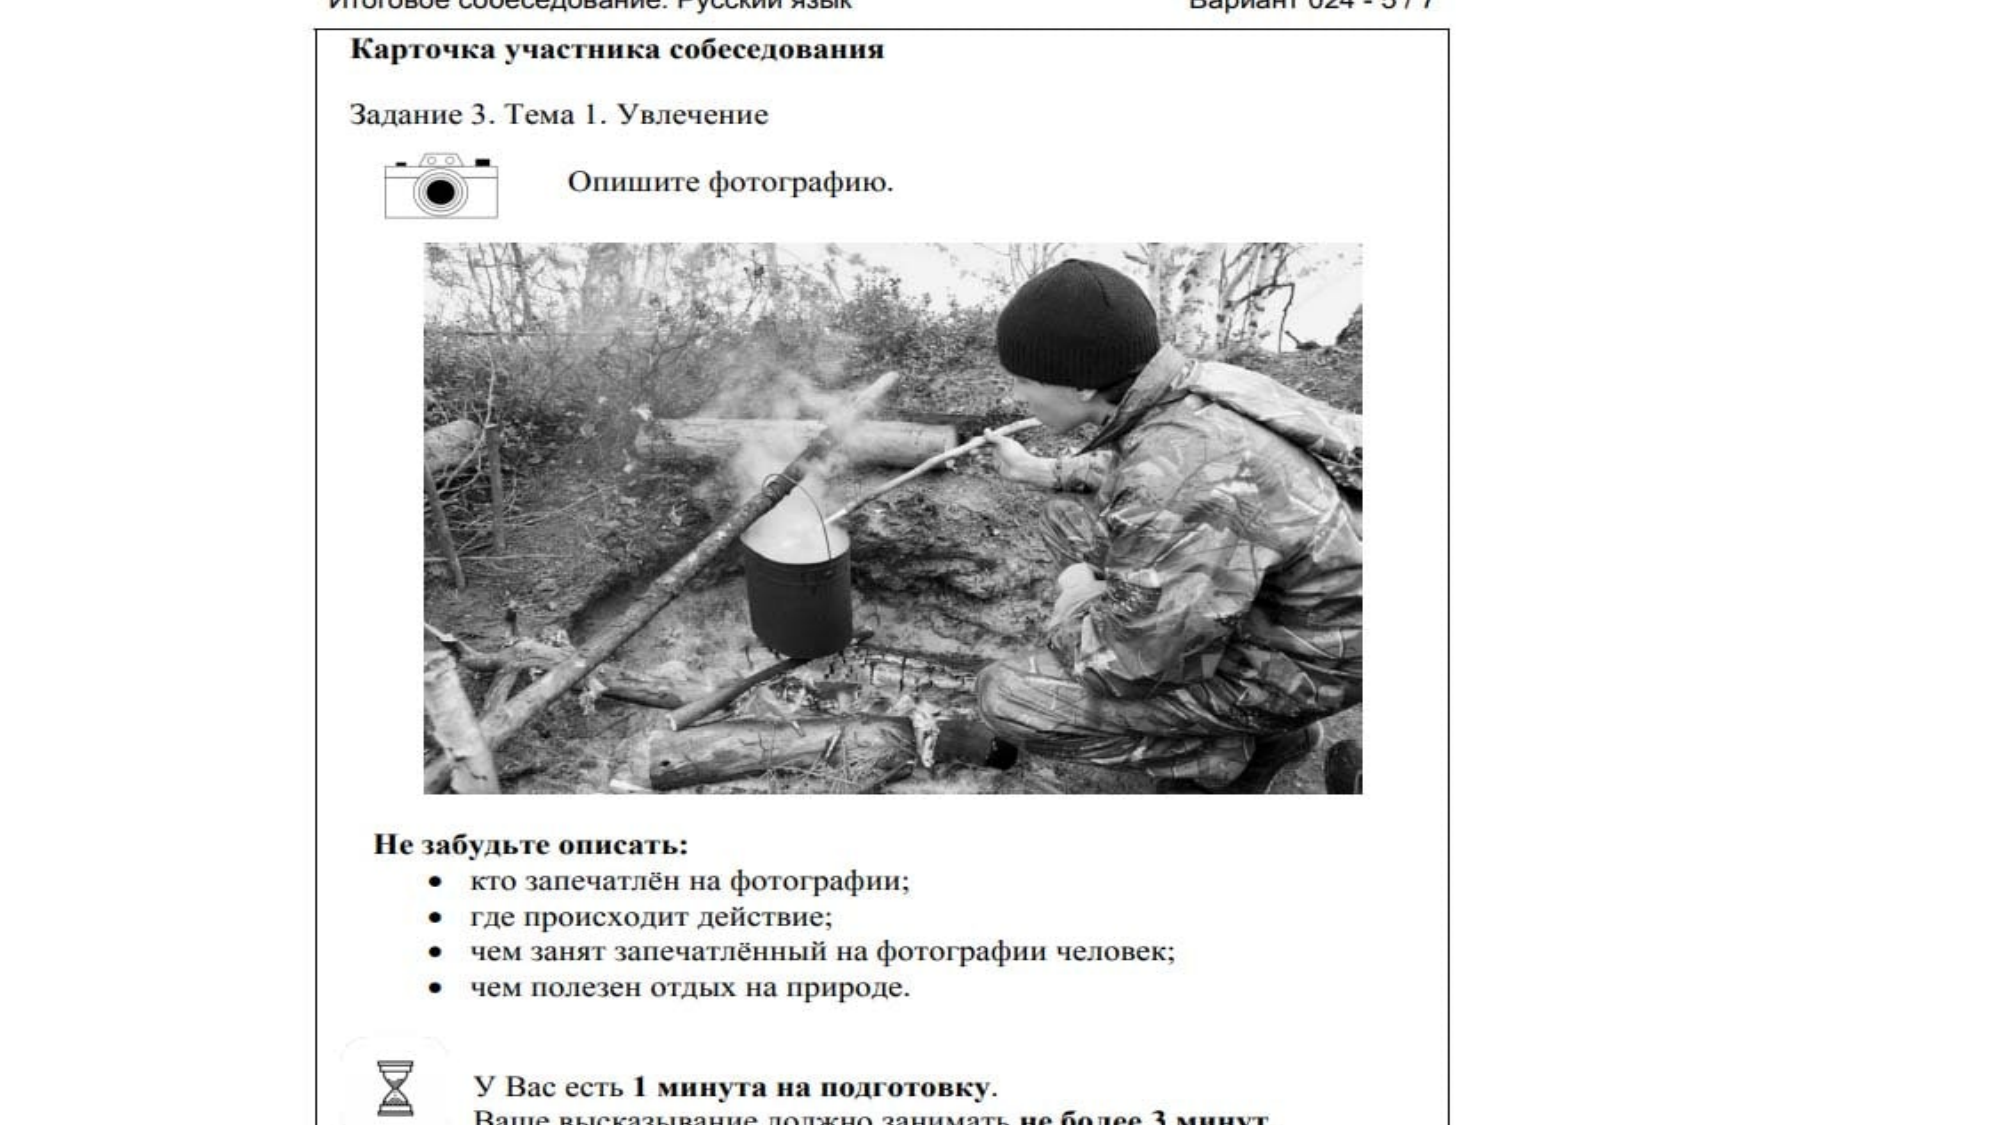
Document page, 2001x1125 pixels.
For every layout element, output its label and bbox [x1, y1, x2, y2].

picture [289, 0, 1475, 1125]
